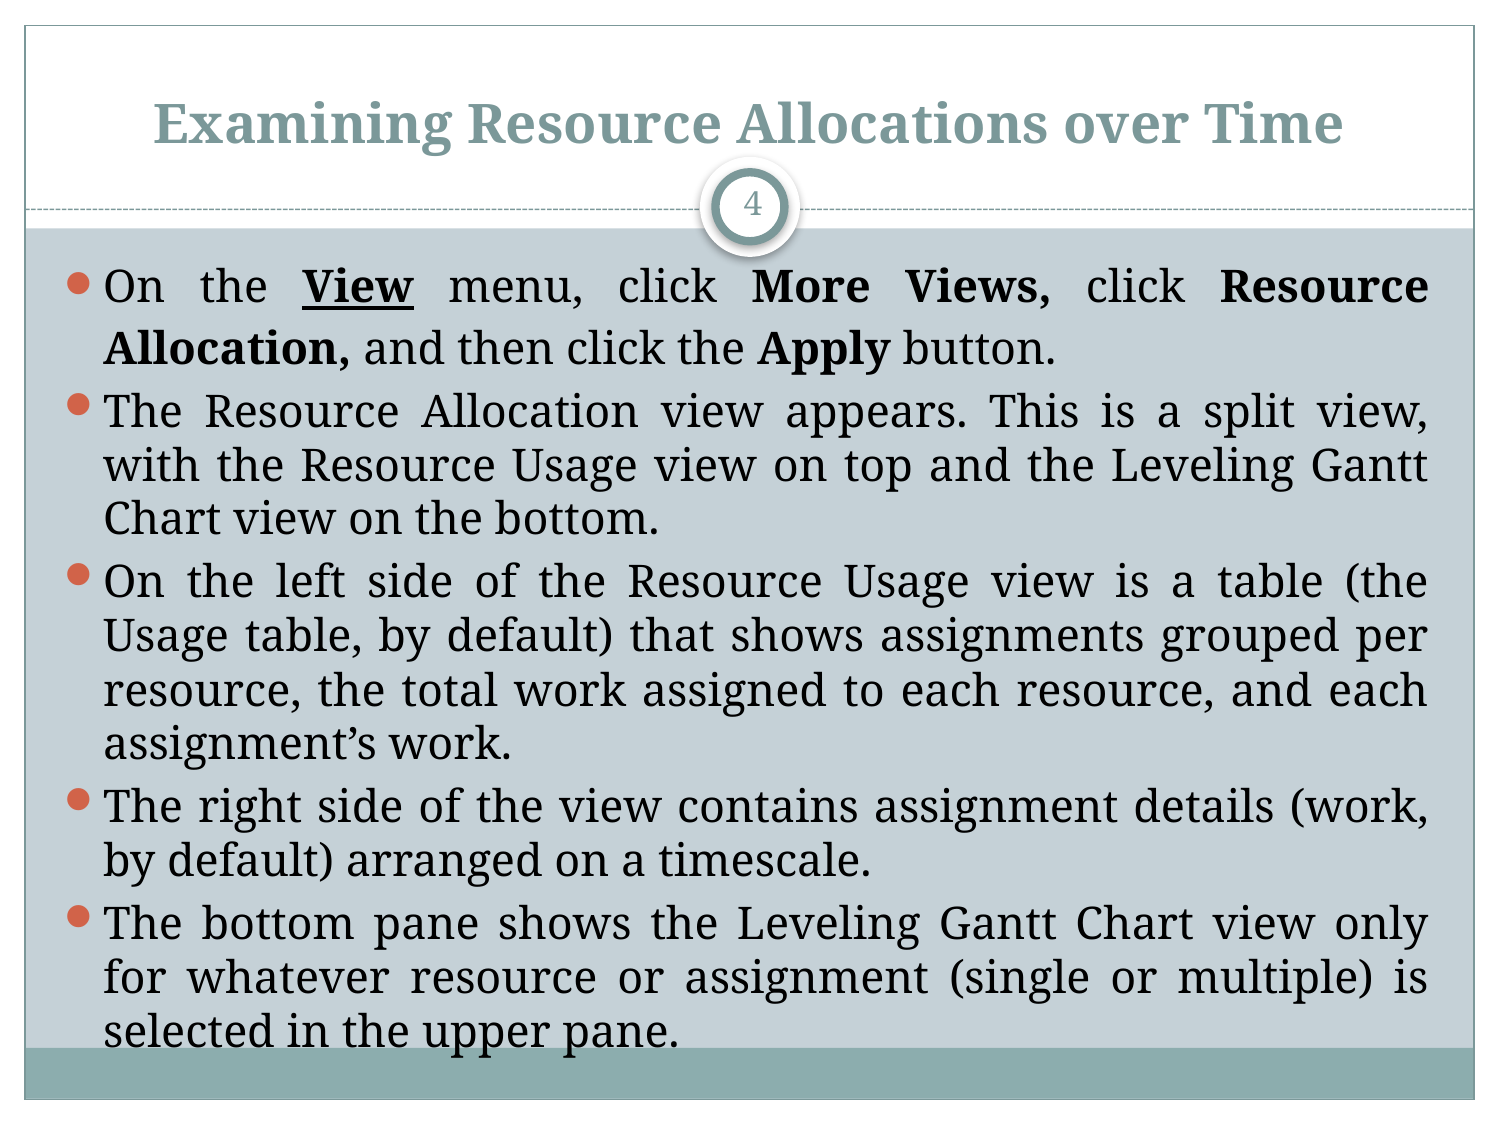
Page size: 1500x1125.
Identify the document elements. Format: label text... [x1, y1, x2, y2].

list On the View menu, click More Views, click Resource Allocation, and then click the Apply button. The Resource Allocation view appears. This is a split view, with the Resource Usage view on top and the Leveling Gantt Chart view on the bottom. On the left side of the Resource Usage view is a table (the Usage table, by default) that shows assignments grouped per resource, the total work assigned to each resource, and each assignment’s work. The right side of the view contains assignment details (work, by default) arranged on a timescale. The bottom pane shows the Leveling Gantt Chart view only for whatever resource or assignment (single or multiple) is selected in the upper pane. [49, 250, 1445, 1075]
slide_number 4 [715, 168, 791, 241]
title Examining Resource Allocations over Time [49, 37, 1450, 162]
